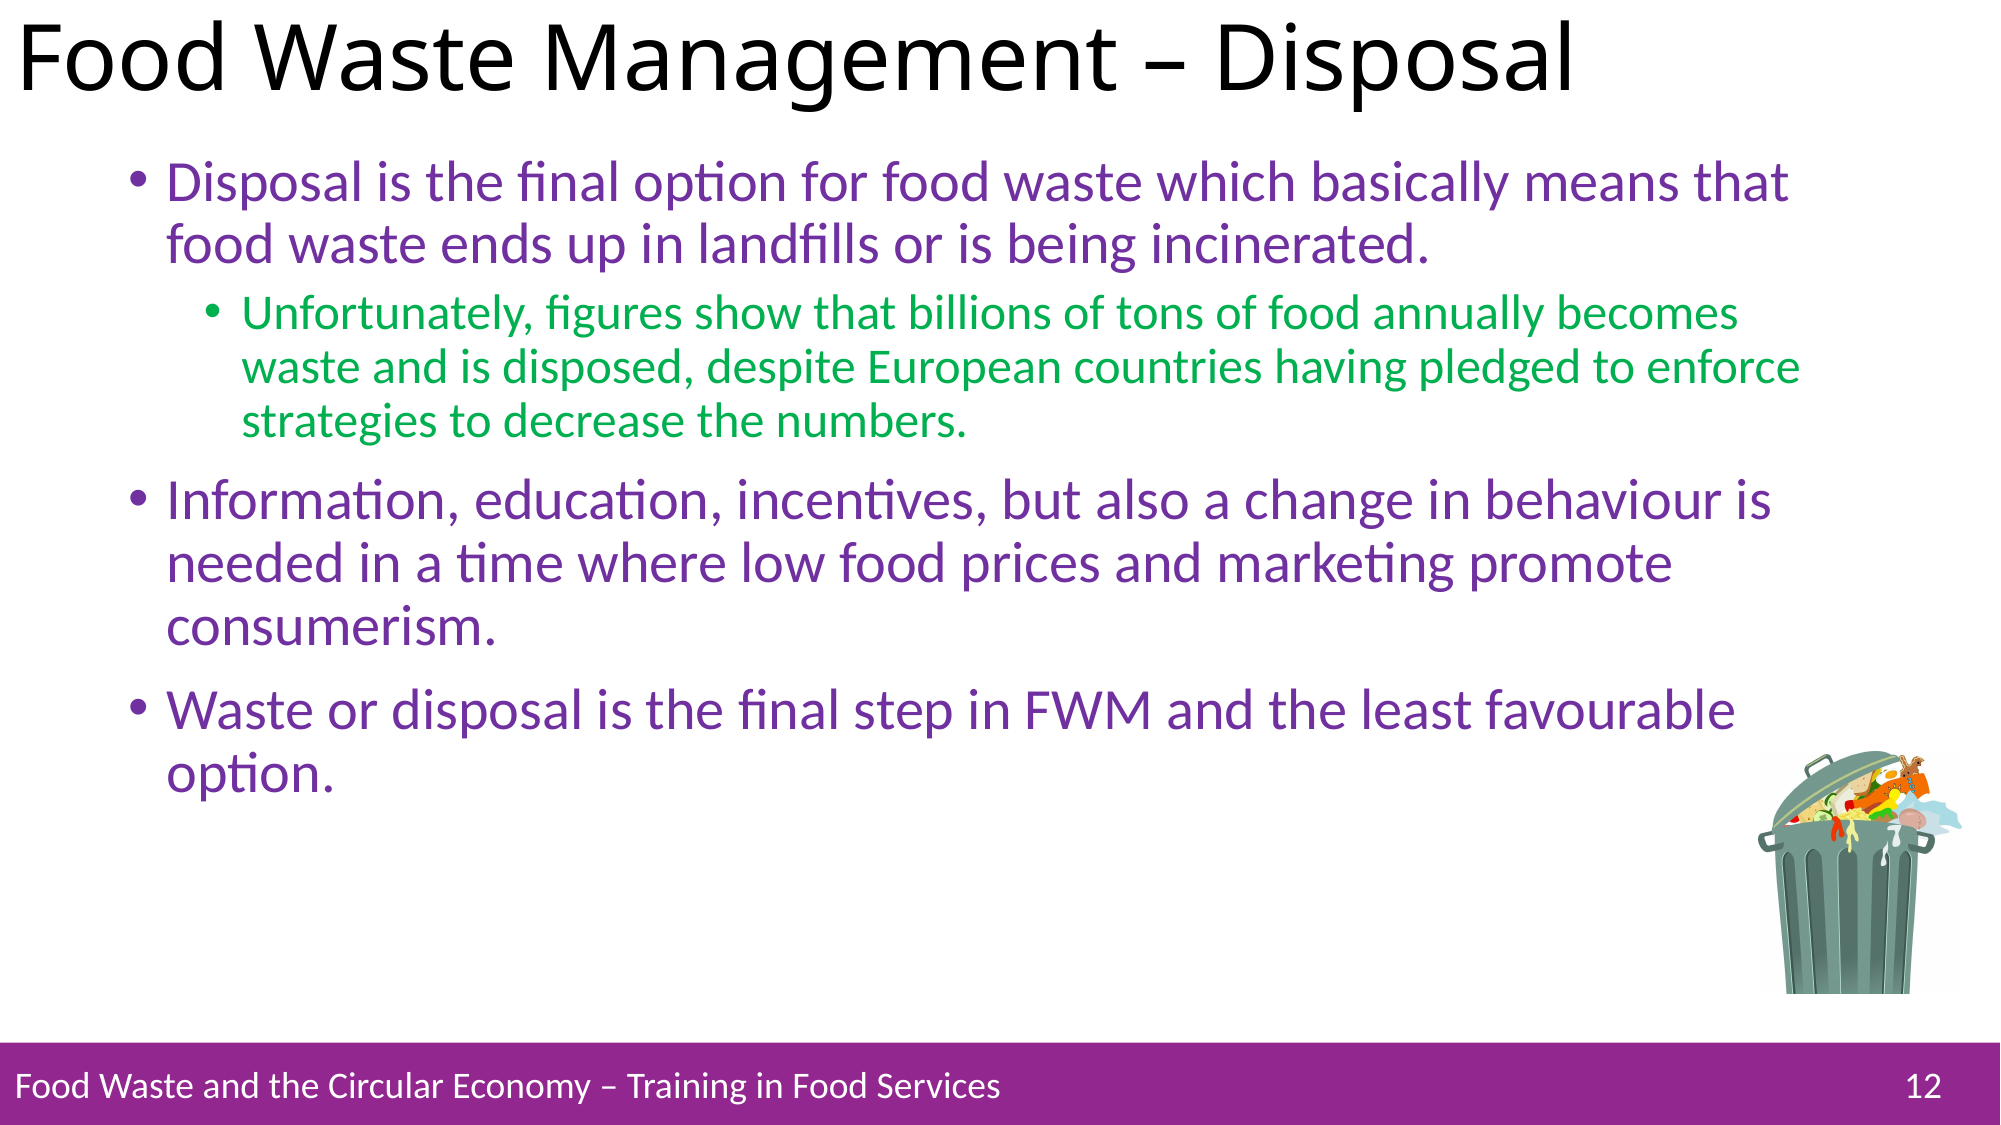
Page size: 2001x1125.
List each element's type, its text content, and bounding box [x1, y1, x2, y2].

title Food Waste Management – Disposal [0, 0, 1725, 123]
picture [1758, 751, 1962, 994]
list Disposal is the final option for food waste which basically means that food waste ends up in landfills or is being incinerated. Unfortunately, figures show that billions of tons of food annually becomes waste and is disposed, despite European countries having pledged to enforce strategies to decrease the numbers. Information, education, incentives, but also a change in behaviour is needed in a time where low food prices and marketing promote consumerism. Waste or disposal is the final step in FWM and the least favourable option. [114, 143, 1880, 994]
